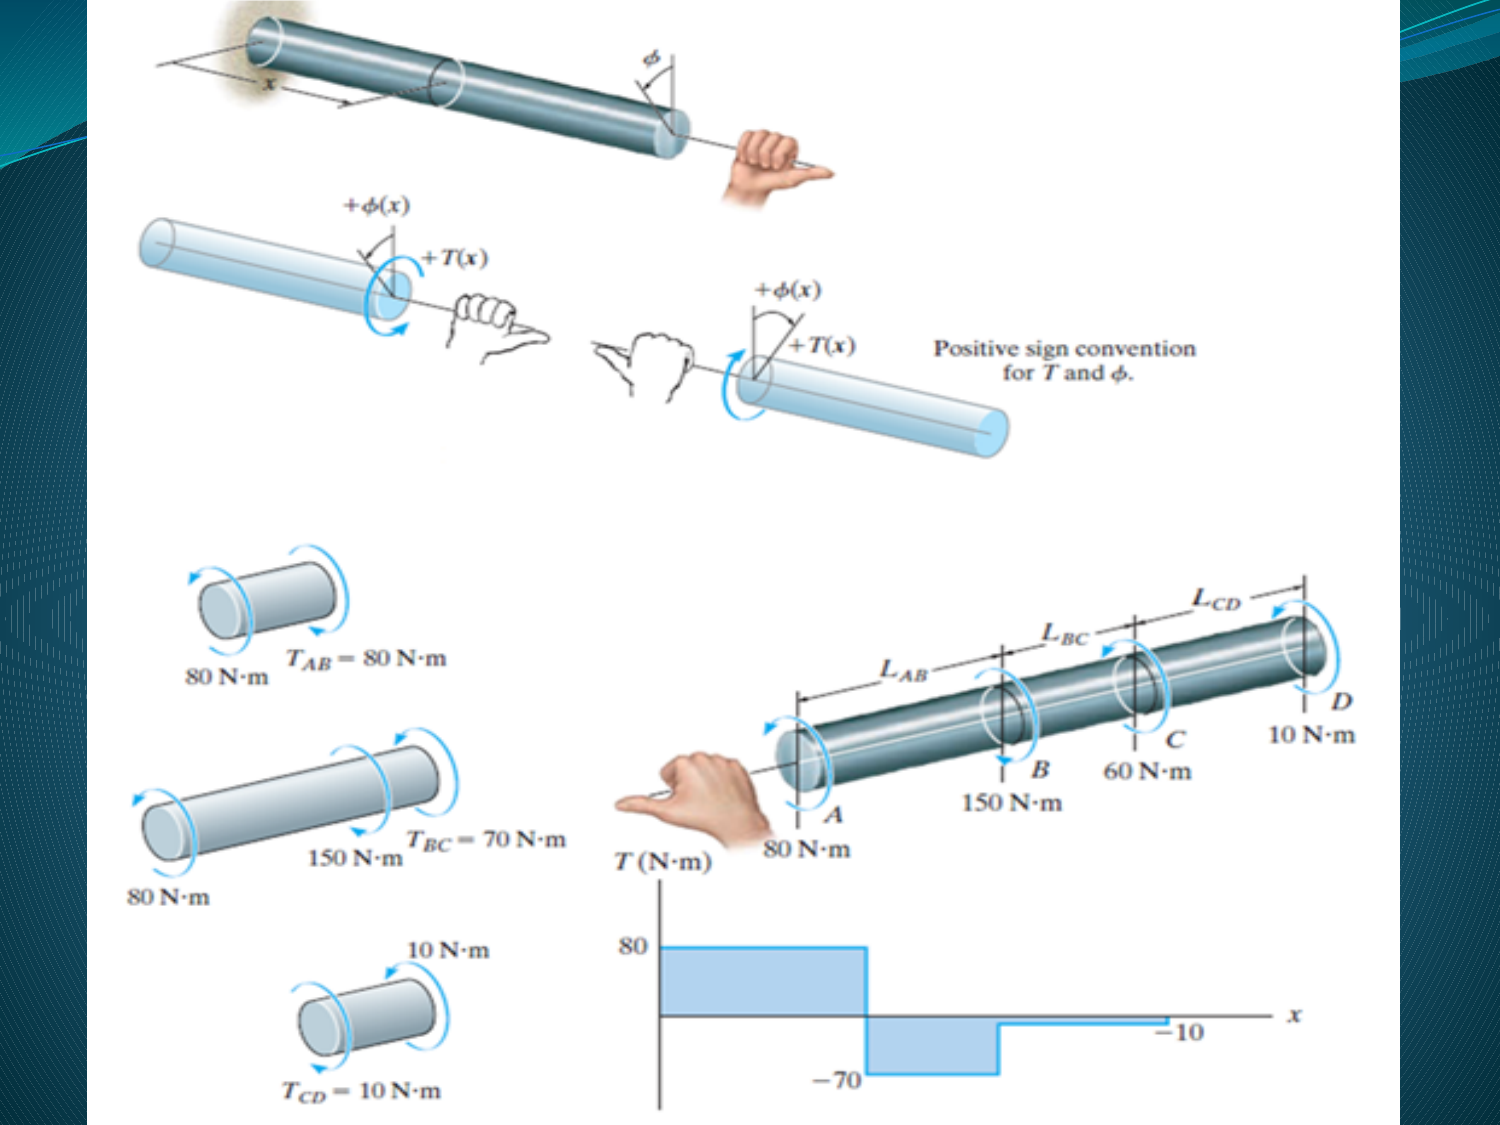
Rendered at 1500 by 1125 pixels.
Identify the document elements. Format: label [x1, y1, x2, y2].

picture [87, 0, 1401, 1125]
